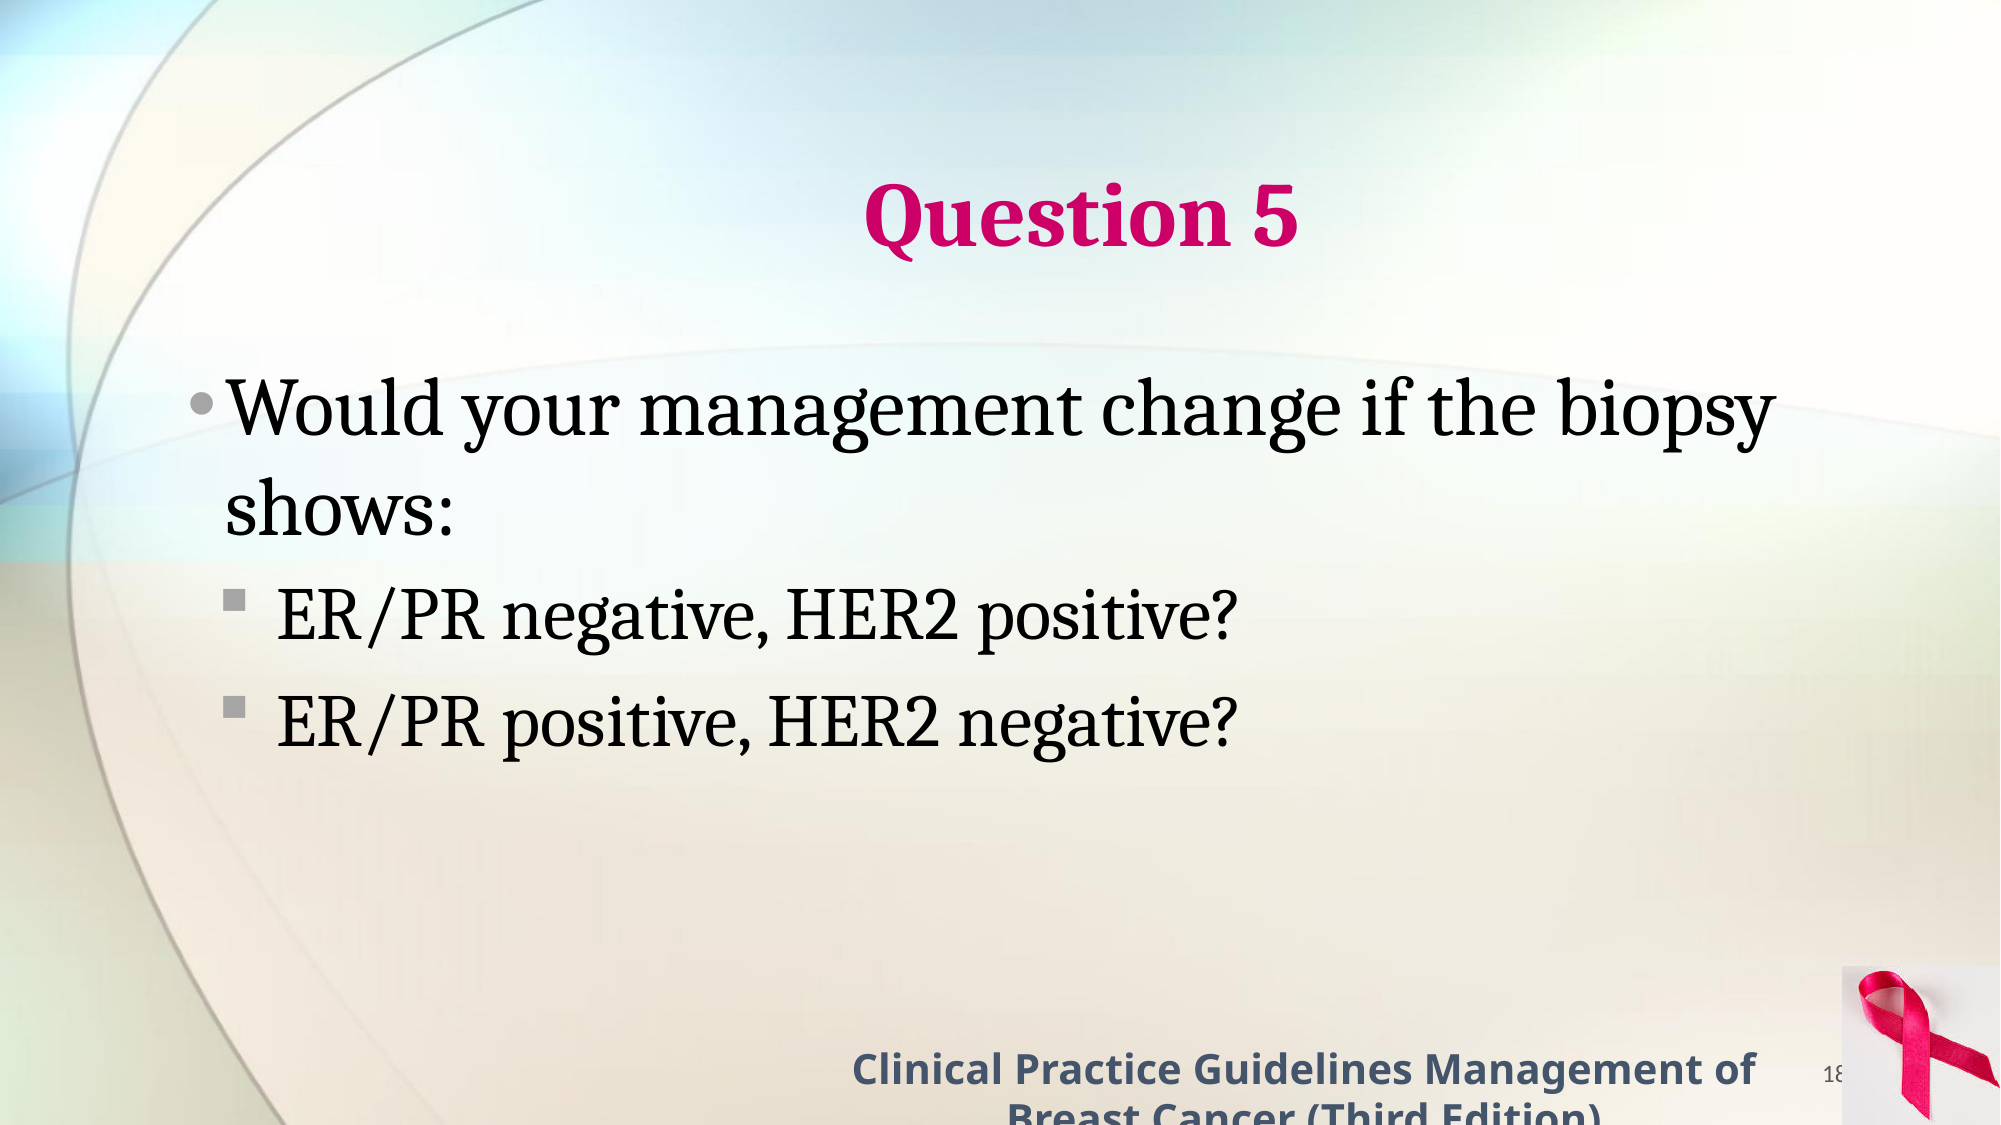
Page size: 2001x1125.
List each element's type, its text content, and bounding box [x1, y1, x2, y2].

list Would your management change if the biopsy shows: ER/PR negative, HER2 positive? ER/PR positive, HER2 negative? [172, 344, 1843, 998]
text_box Clinical Practice Guidelines Management of Breast Cancer (Third Edition) [788, 1035, 1820, 1125]
title Question 5 [342, 100, 1824, 319]
slide_number 18 [1820, 1042, 1832, 1103]
picture [0, 0, 2001, 1125]
